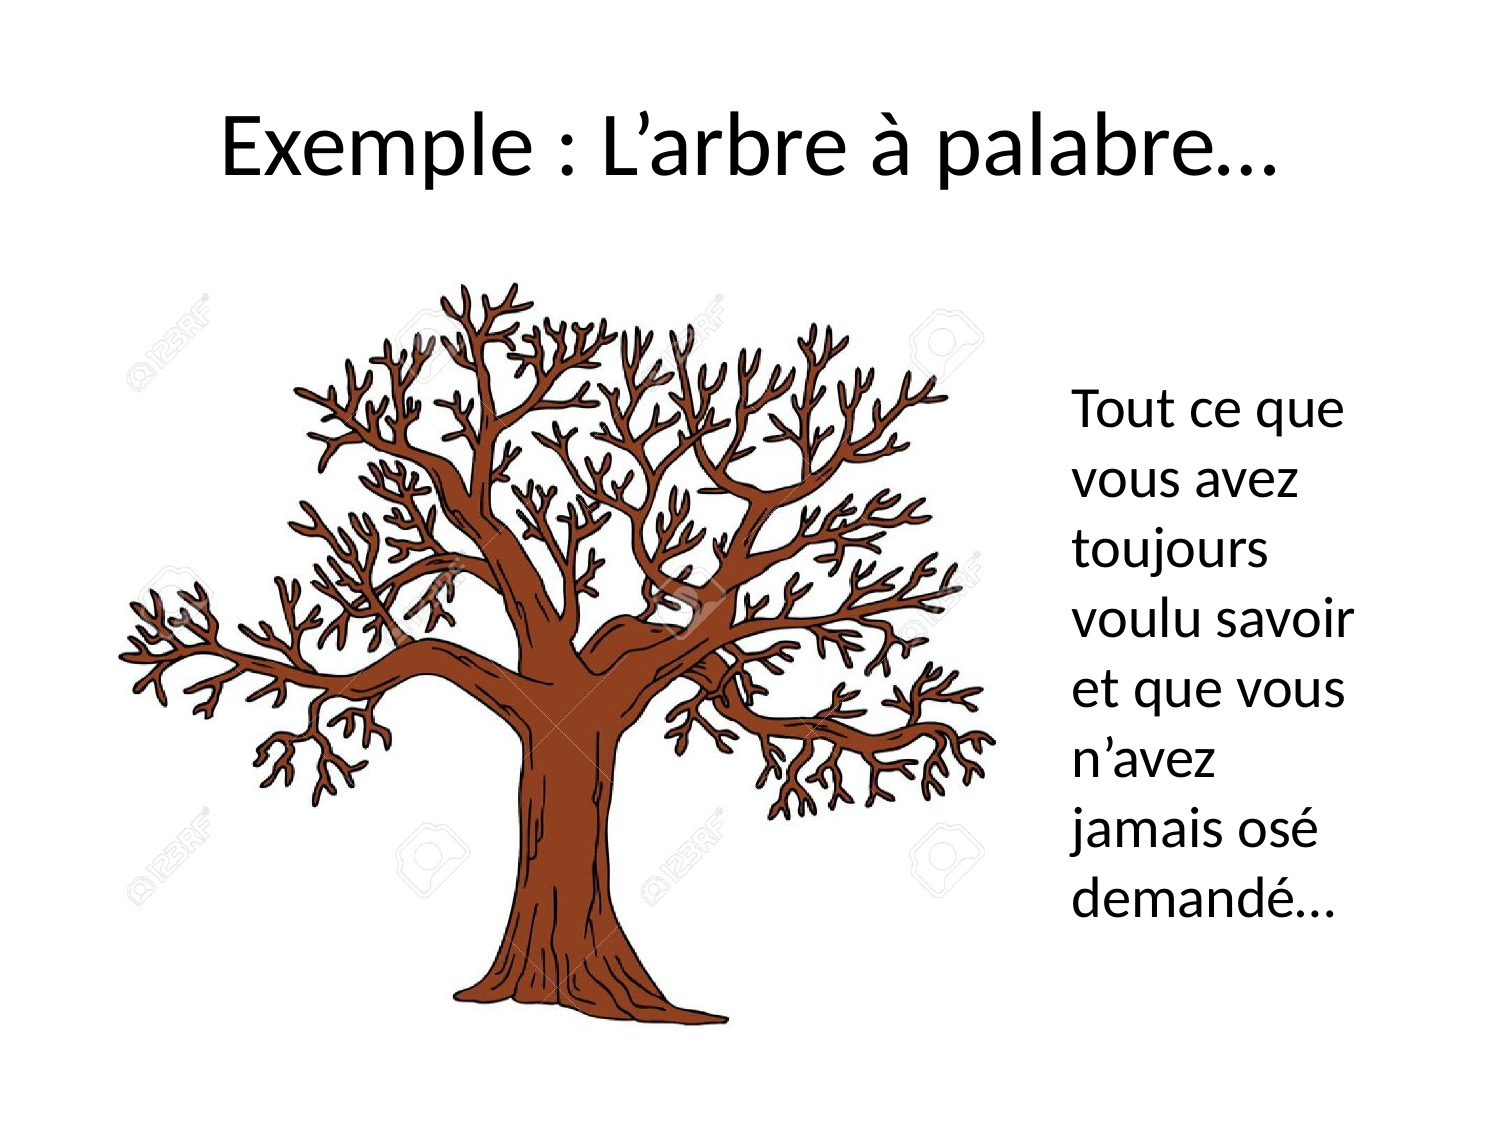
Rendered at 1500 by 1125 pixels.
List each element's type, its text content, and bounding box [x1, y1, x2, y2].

text_box Tout ce que vous avez toujours voulu savoir et que vous n’avez jamais osé demandé… [1057, 361, 1388, 937]
title Exemple : L’arbre à palabre… [75, 45, 1425, 233]
picture [100, 271, 1010, 1040]
